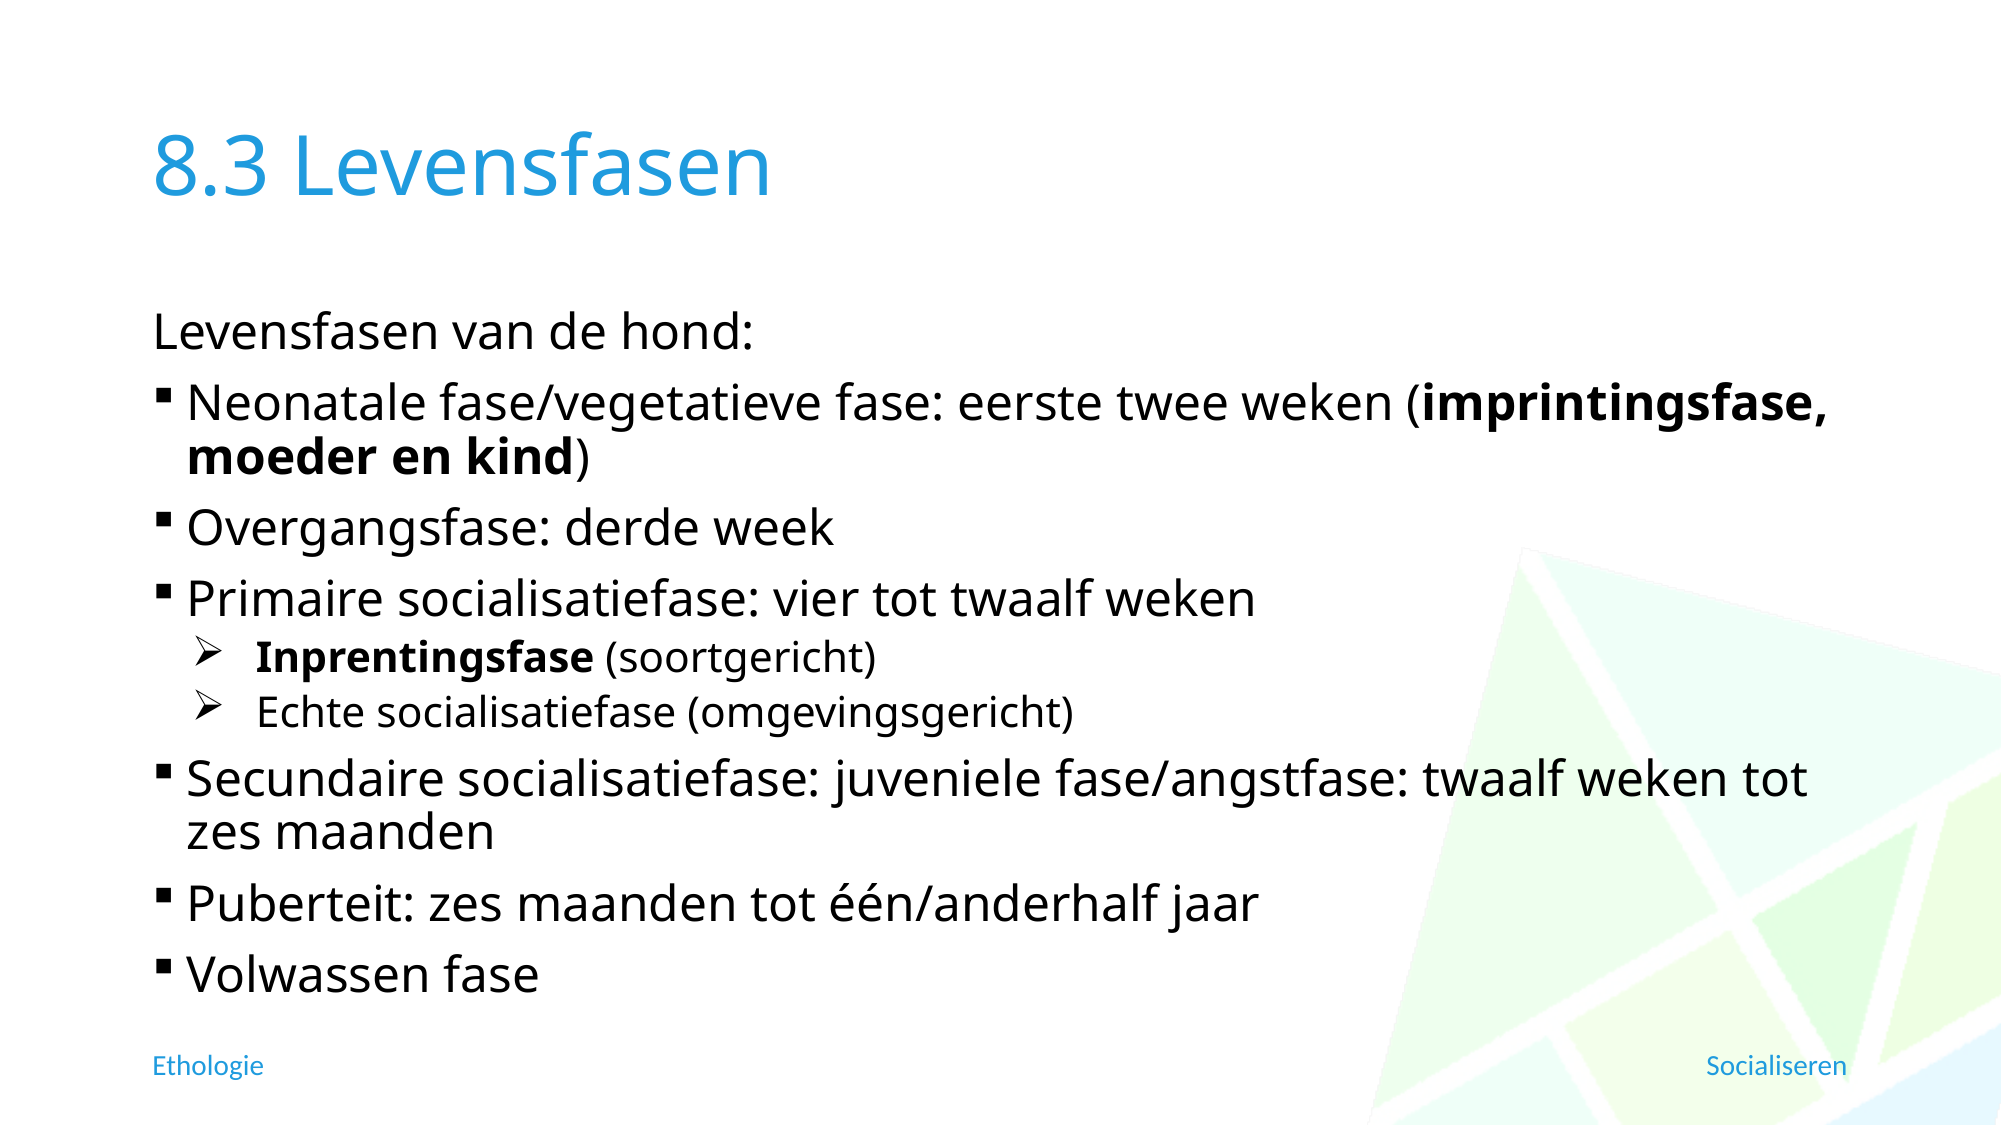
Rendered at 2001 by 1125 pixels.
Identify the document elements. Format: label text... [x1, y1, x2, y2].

list Levensfasen van de hond: Neonatale fase/vegetatieve fase: eerste twee weken (imprintingsfase, moeder en kind) Overgangsfase: derde week Primaire socialisatiefase: vier tot twaalf weken Inprentingsfase (soortgericht) Echte socialisatiefase (omgevingsgericht) Secundaire socialisatiefase: juveniele fase/angstfase: twaalf weken tot zes maanden Puberteit: zes maanden tot één/anderhalf jaar Volwassen fase [137, 299, 1863, 1014]
list Ethologie [137, 1042, 588, 1103]
list Socialiseren [1412, 1042, 1863, 1103]
title 8.3 Levensfasen [137, 59, 1863, 278]
